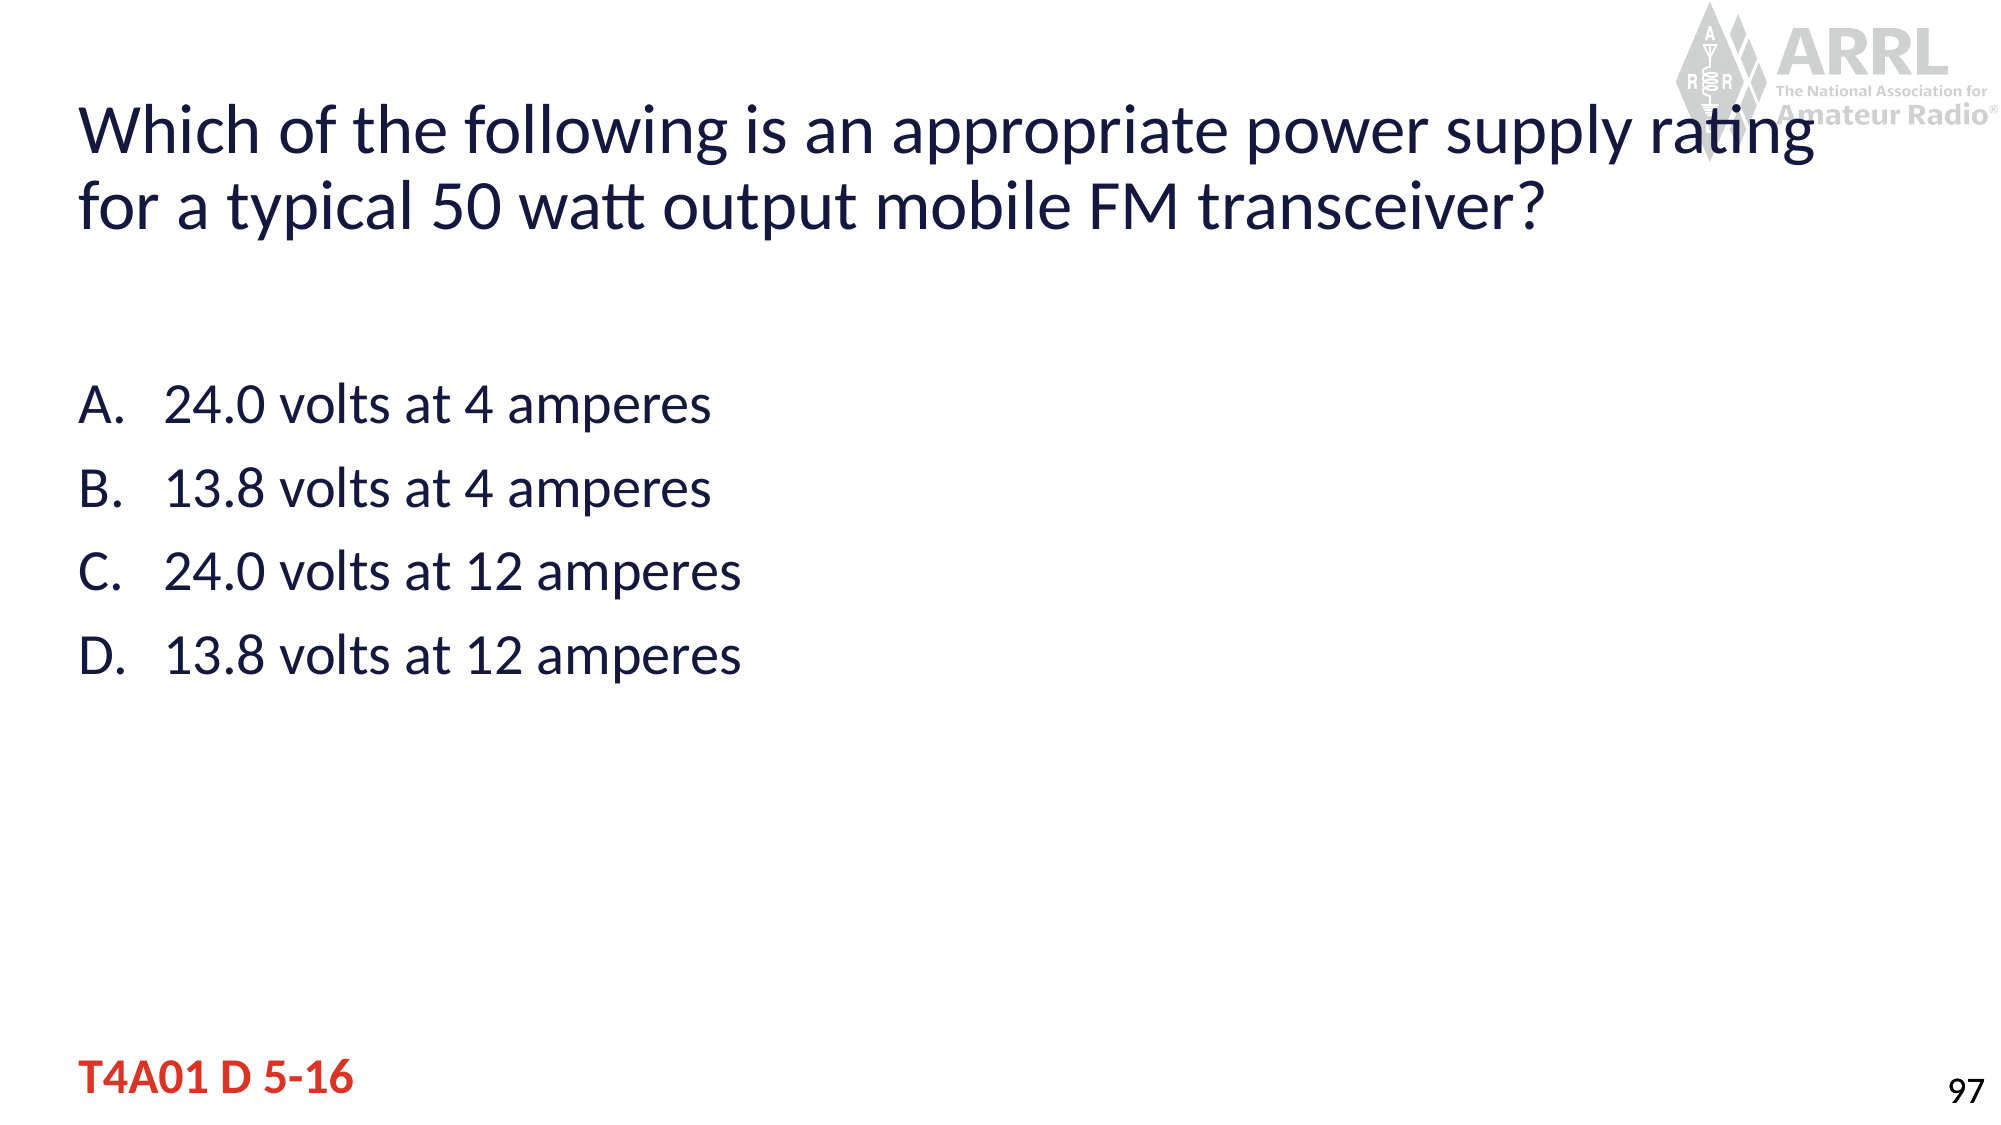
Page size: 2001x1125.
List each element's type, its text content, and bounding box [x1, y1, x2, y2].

list 24.0 volts at 4 amperes 13.8 volts at 4 amperes 24.0 volts at 12 amperes 13.8 volts at 12 amperes [63, 365, 1863, 989]
picture [1674, 0, 2000, 164]
text_box T4A01 D 5-16 [63, 1036, 921, 1112]
title Which of the following is an appropriate power supply rating for a typical 50 watt output mobile FM transceiver? [63, 59, 1863, 278]
